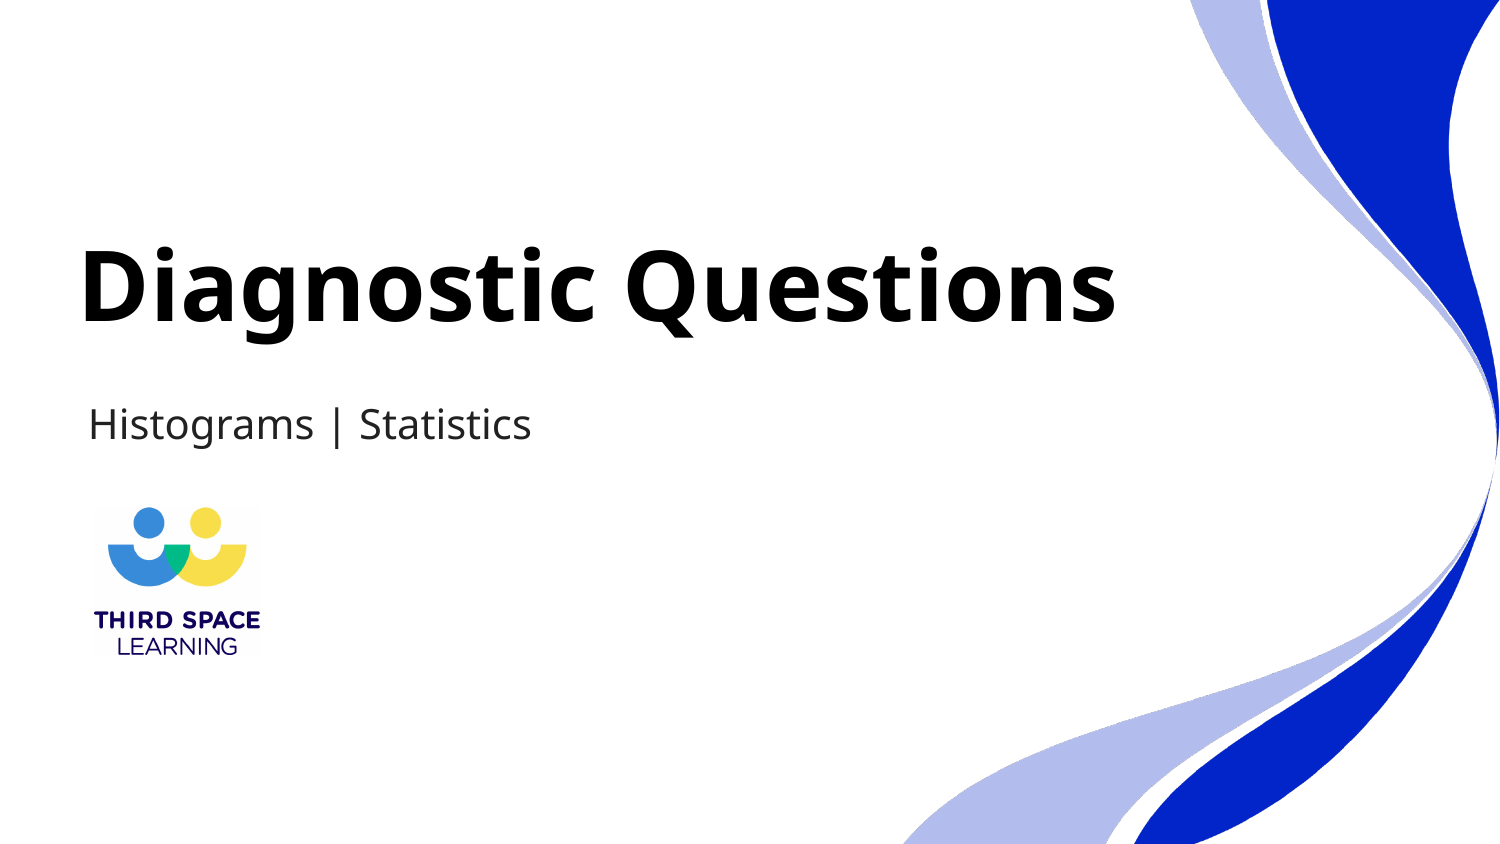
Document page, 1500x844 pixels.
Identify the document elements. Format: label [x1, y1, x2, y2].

picture [903, 0, 1500, 844]
picture [94, 507, 260, 655]
